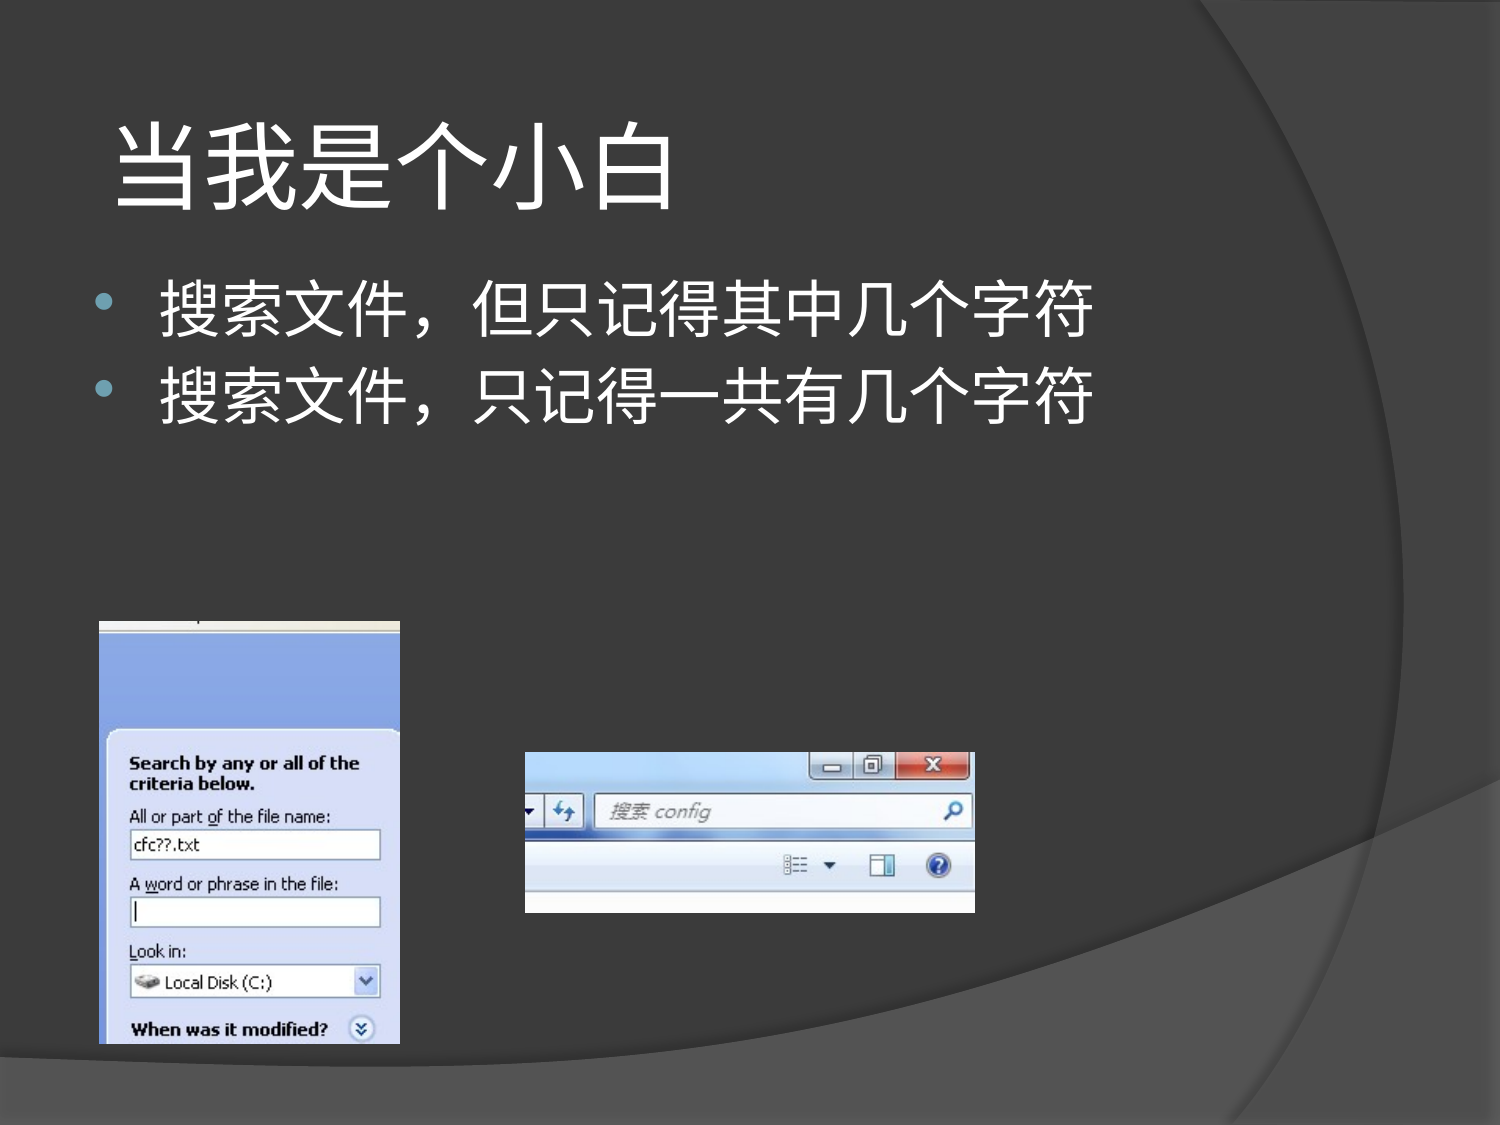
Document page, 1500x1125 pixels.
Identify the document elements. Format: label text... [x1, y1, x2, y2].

text_box 当我是个小白 [99, 70, 1325, 258]
picture [99, 621, 401, 1044]
list 搜索文件，但只记得其中几个字符 搜索文件，只记得一共有几个字符 [75, 262, 1300, 1005]
picture [525, 752, 975, 913]
